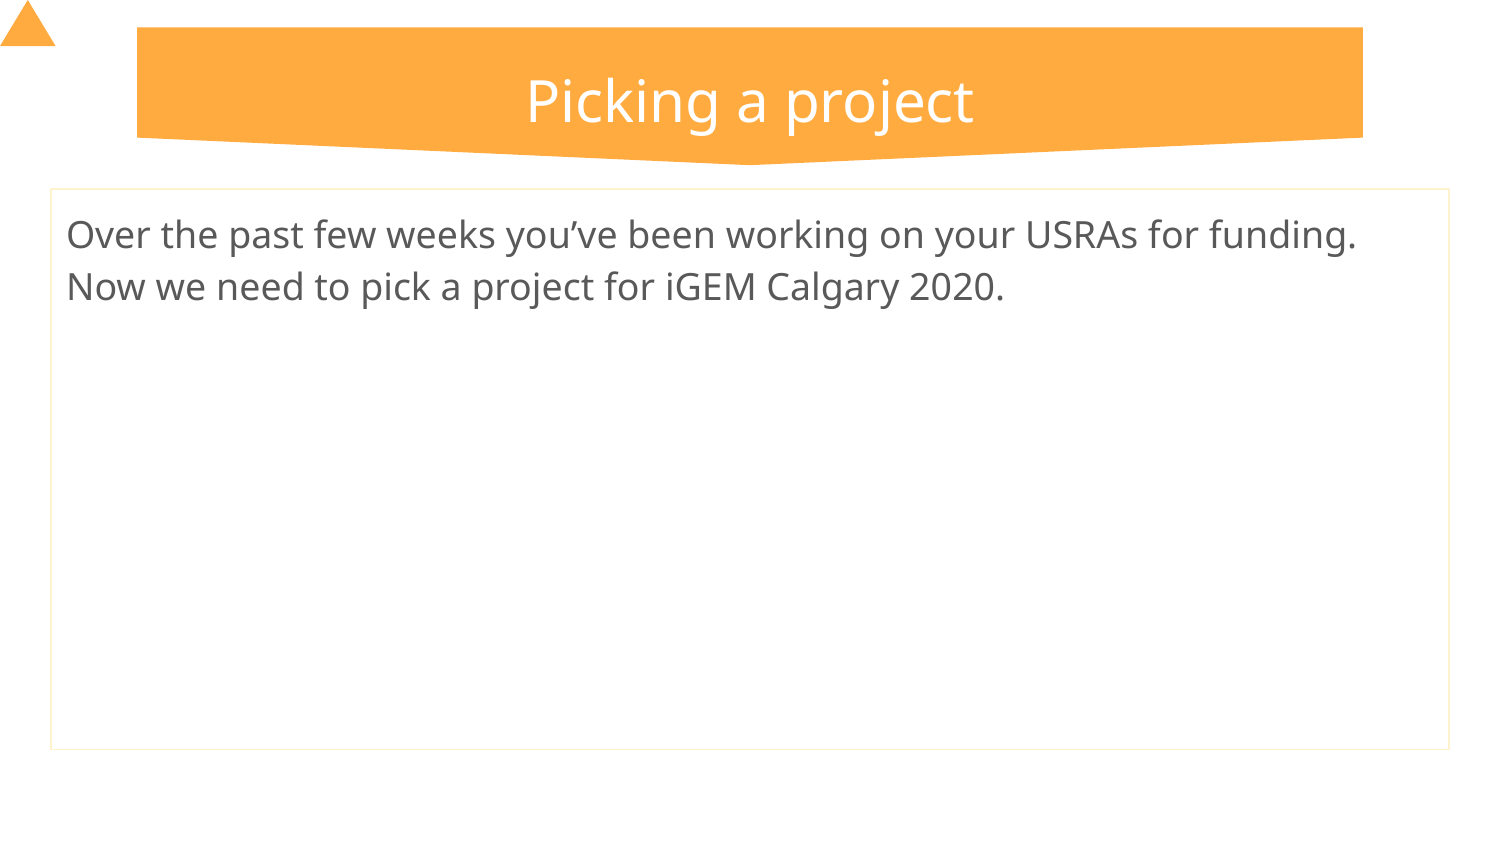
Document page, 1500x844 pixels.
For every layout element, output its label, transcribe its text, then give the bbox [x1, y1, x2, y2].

title Picking a project [51, 49, 1449, 144]
text_box [0, 0, 56, 47]
list Over the past few weeks you’ve been working on your USRAs for funding. Now we need to pick a project for iGEM Calgary 2020. [51, 189, 1449, 750]
text_box [137, 27, 1363, 49]
text_box [279, 144, 1221, 166]
